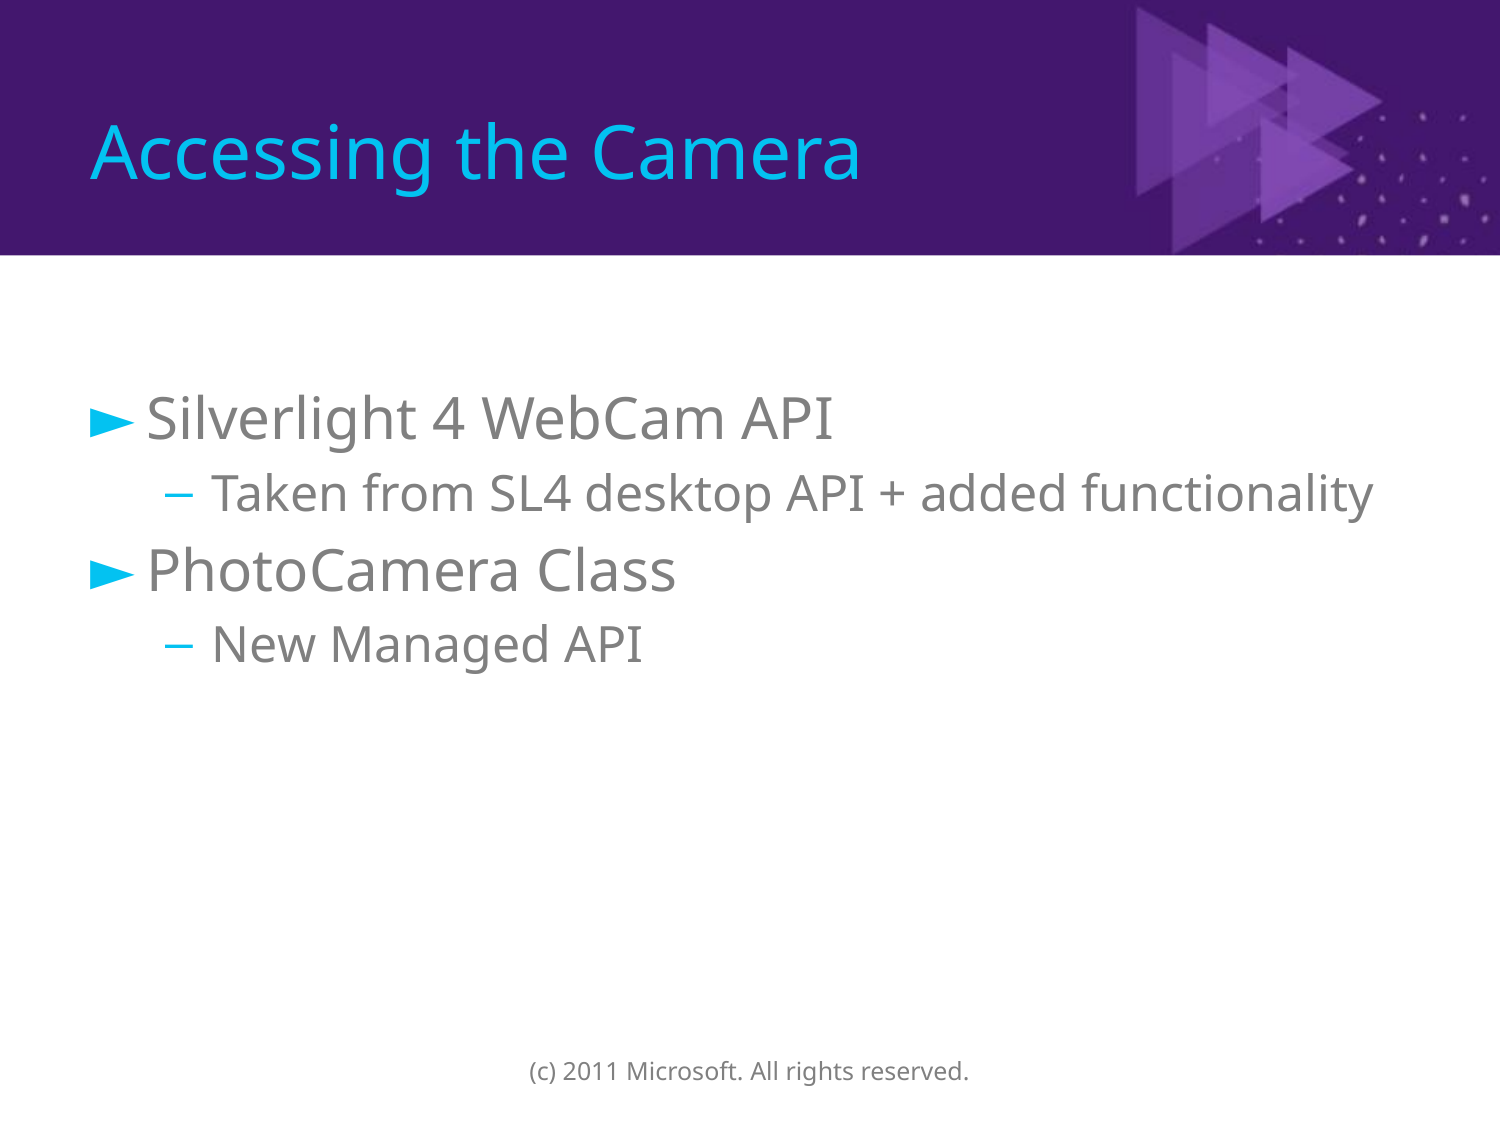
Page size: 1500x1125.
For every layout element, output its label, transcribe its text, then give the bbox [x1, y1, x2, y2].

title Accessing the Camera [75, 56, 1425, 244]
footer (c) 2011 Microsoft. All rights reserved. [512, 1042, 988, 1103]
list Silverlight 4 WebCam API Taken from SL4 desktop API + added functionality PhotoCamera Class New Managed API [75, 373, 1425, 1005]
picture [0, 0, 1500, 255]
